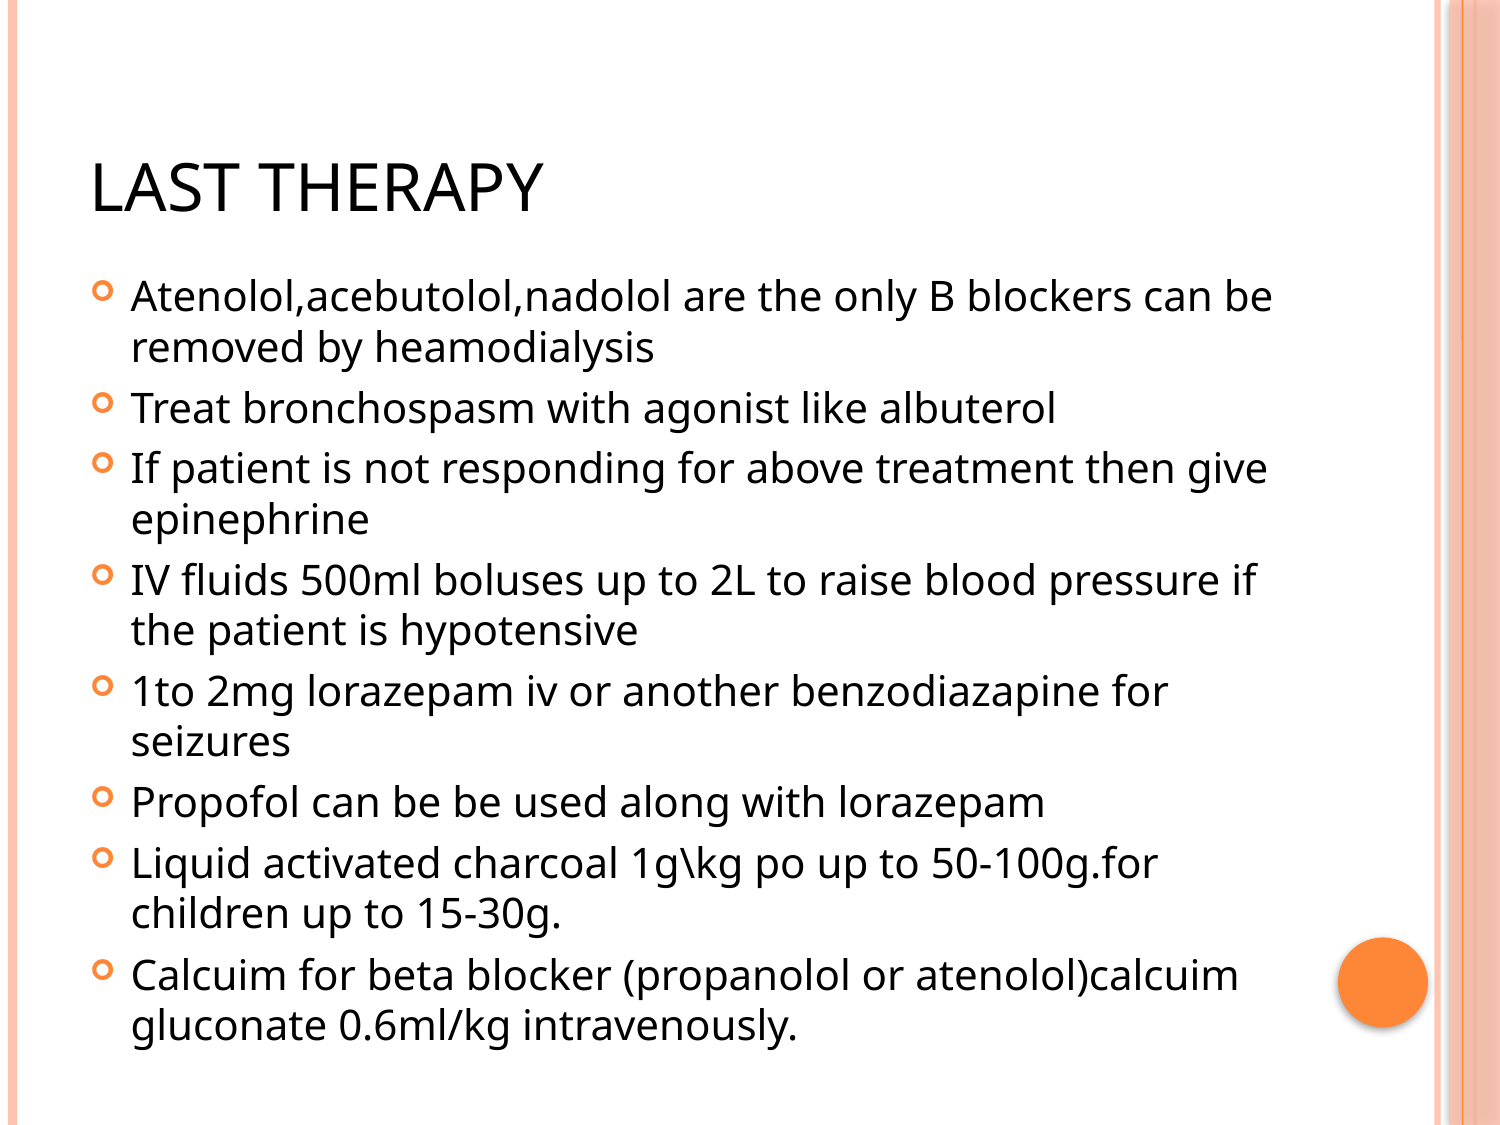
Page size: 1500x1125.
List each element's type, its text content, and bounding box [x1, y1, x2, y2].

list Atenolol,acebutolol,nadolol are the only B blockers can be removed by heamodialysis Treat bronchospasm with agonist like albuterol If patient is not responding for above treatment then give epinephrine IV fluids 500ml boluses up to 2L to raise blood pressure if the patient is hypotensive 1to 2mg lorazepam iv or another benzodiazapine for seizures Propofol can be be used along with lorazepam Liquid activated charcoal 1g\kg po up to 50-100g.for children up to 15-30g. Calcuim for beta blocker (propanolol or atenolol)calcuim gluconate 0.6ml/kg intravenously. [75, 262, 1300, 1062]
title Last therapy [75, 45, 1300, 233]
